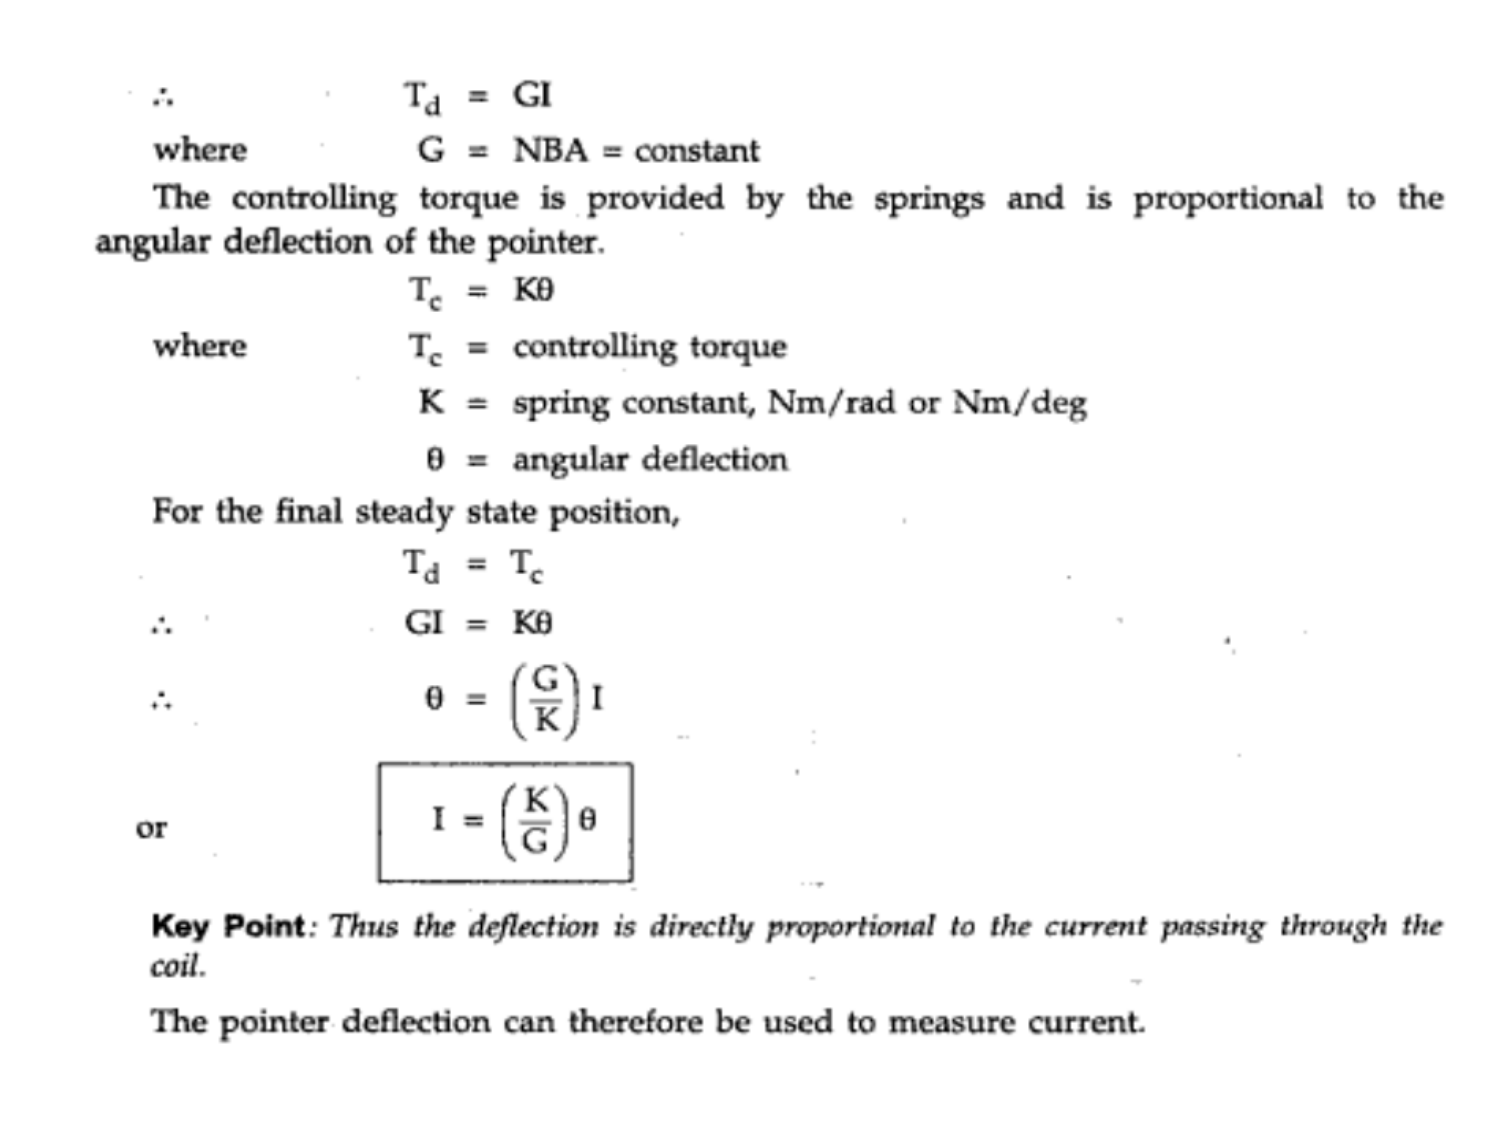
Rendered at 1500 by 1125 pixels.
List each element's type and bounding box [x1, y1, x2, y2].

list [49, 74, 1463, 1051]
